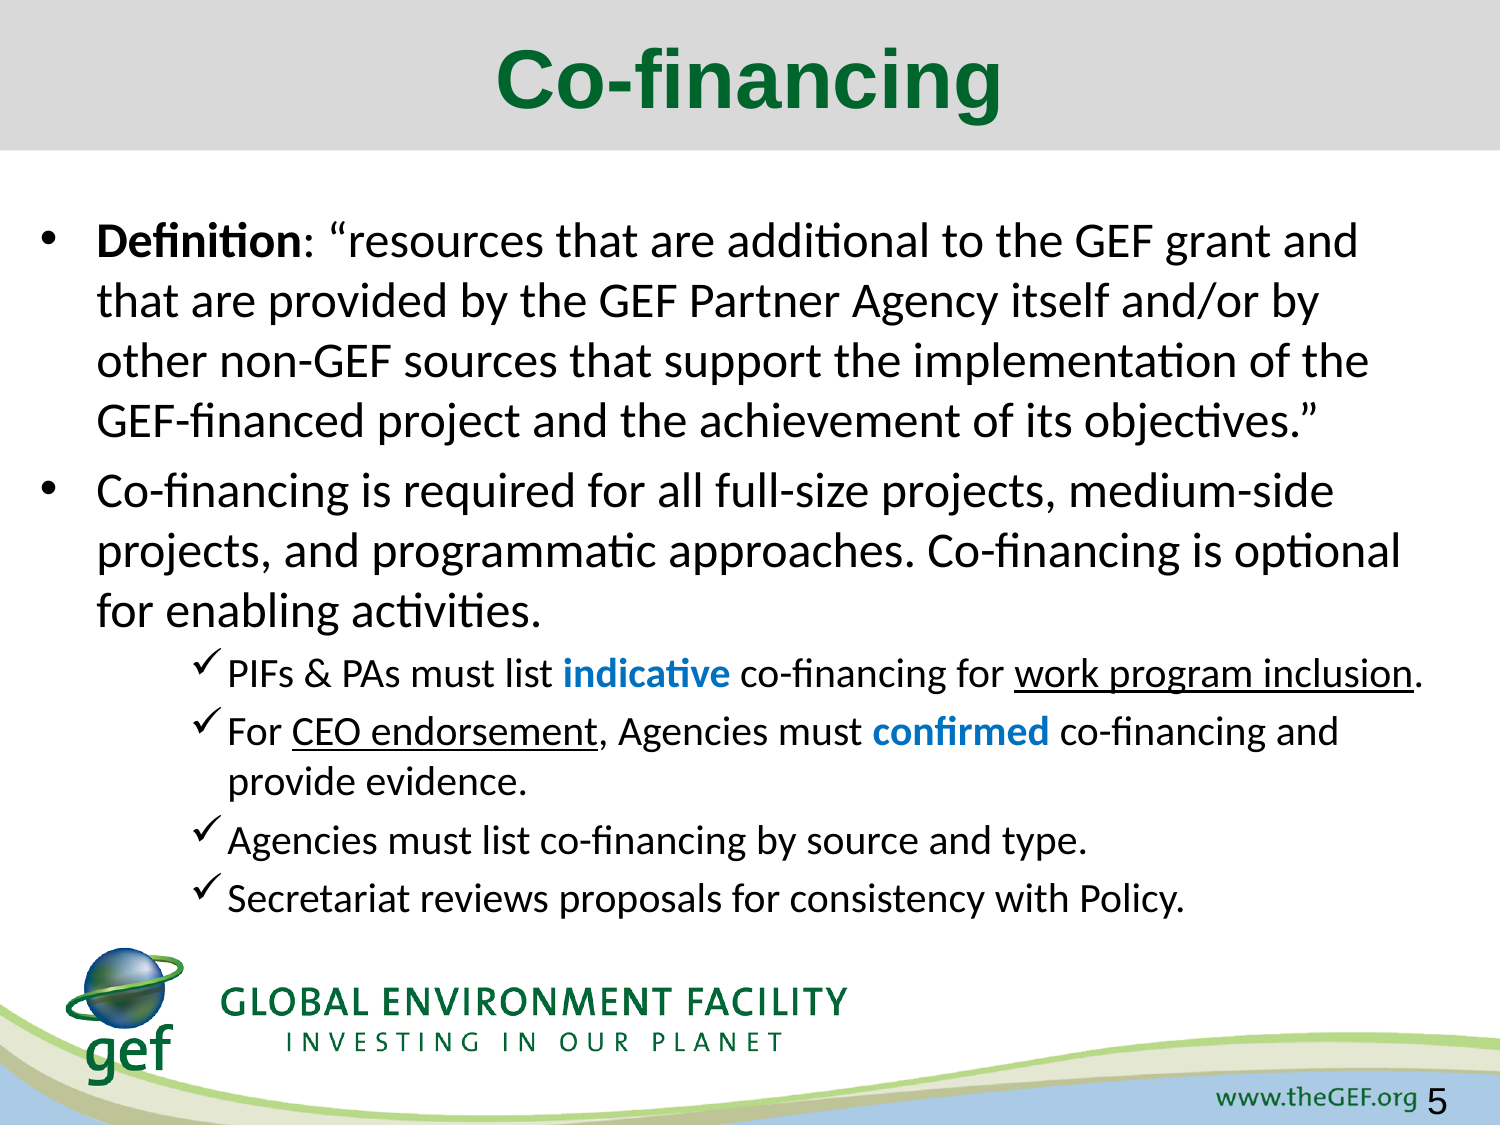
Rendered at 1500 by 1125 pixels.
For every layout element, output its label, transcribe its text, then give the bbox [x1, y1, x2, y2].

text_box Co-financing [0, 0, 1500, 151]
picture [0, 920, 1500, 1125]
list Definition: “resources that are additional to the GEF grant and that are provided by the GEF Partner Agency itself and/or by other non-GEF sources that support the implementation of the GEF-financed project and the achievement of its objectives.” Co-financing is required for all full-size projects, medium-side projects, and programmatic approaches. Co-financing is optional for enabling activities. PIFs & PAs must list indicative co-financing for work program inclusion. For CEO endorsement, Agencies must confirmed co-financing and provide evidence. Agencies must list co-financing by source and type. Secretariat reviews proposals for consistency with Policy. [24, 199, 1451, 1006]
